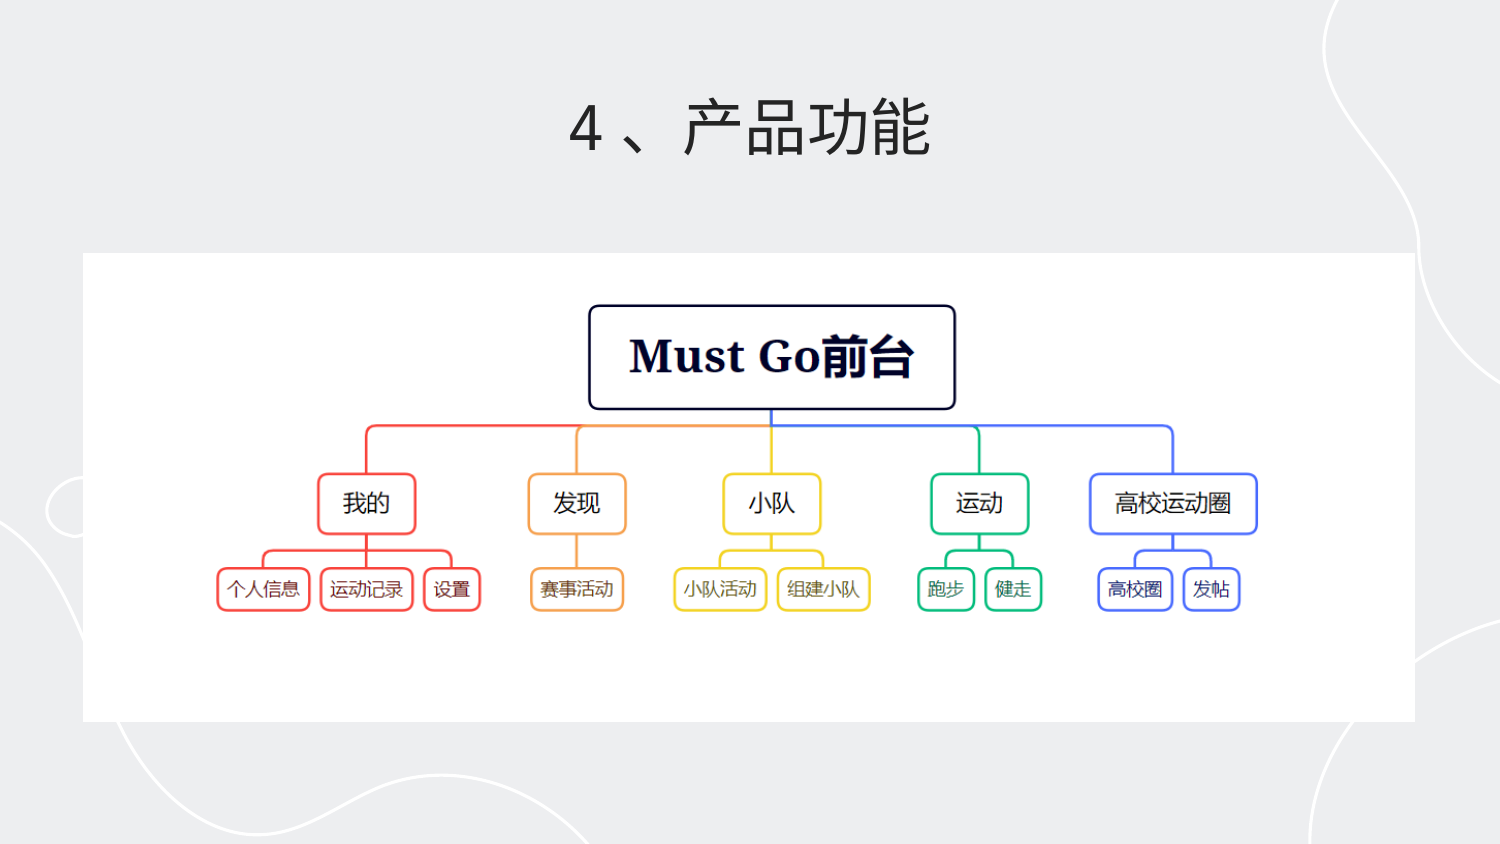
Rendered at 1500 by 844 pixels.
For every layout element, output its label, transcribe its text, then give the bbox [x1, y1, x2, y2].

title 4、产品功能 [118, 72, 1382, 167]
picture [83, 253, 1415, 723]
